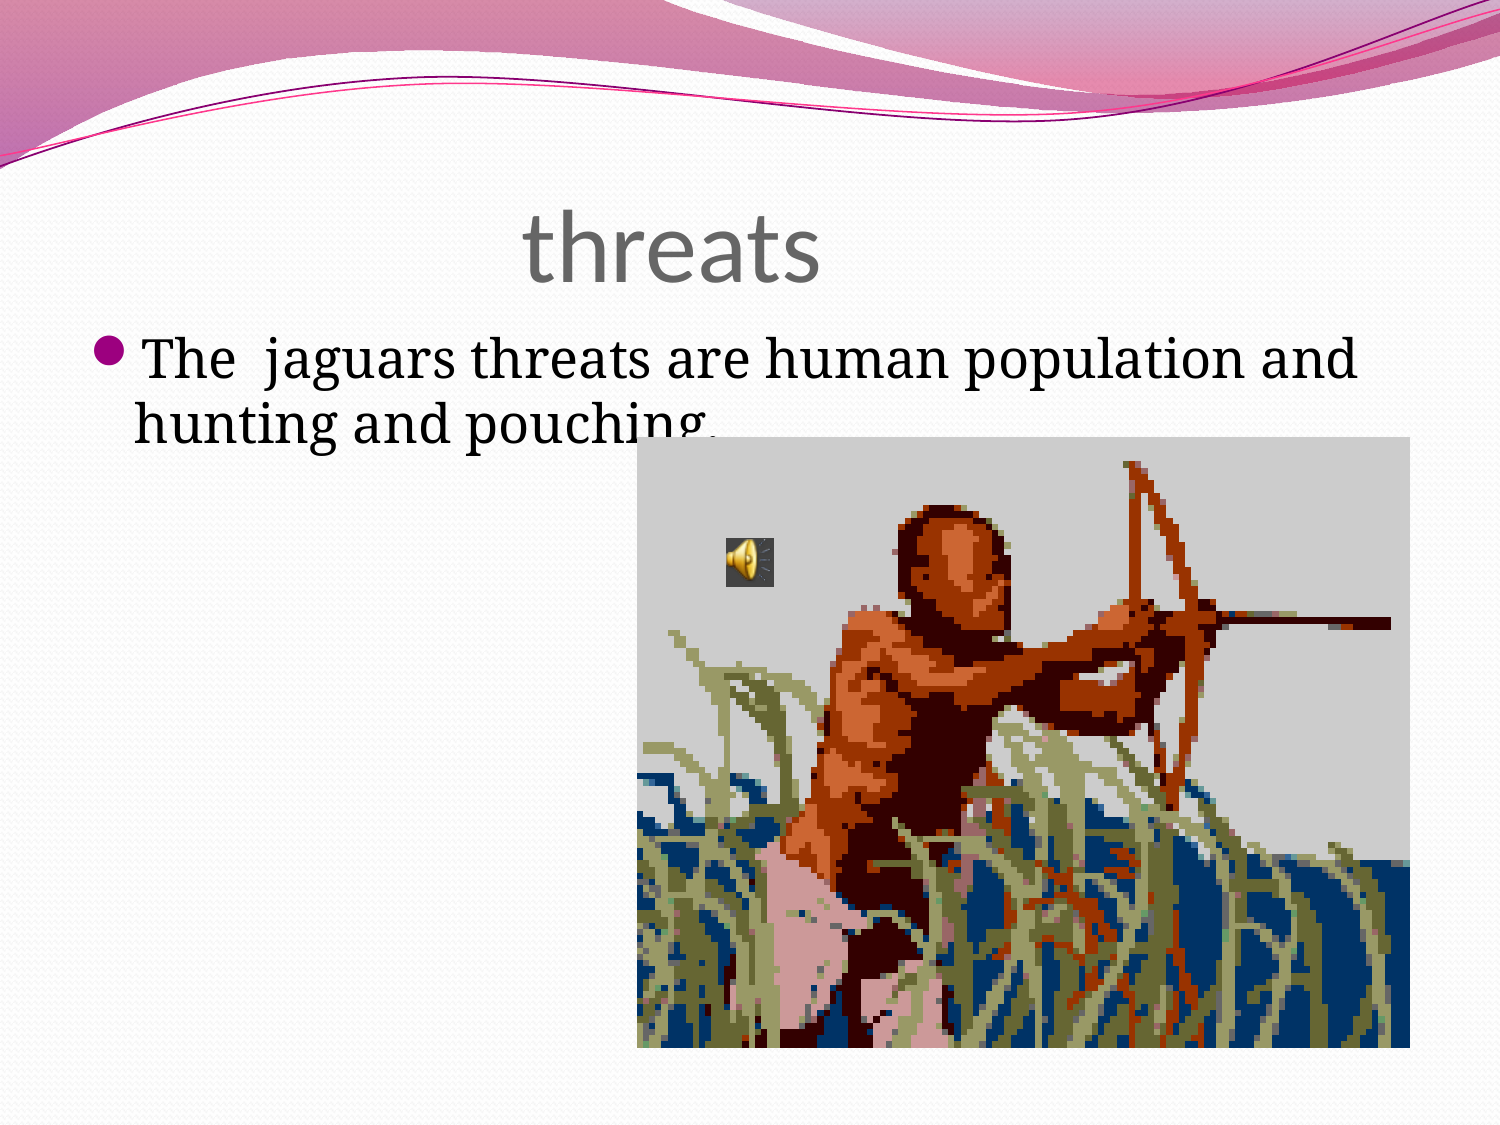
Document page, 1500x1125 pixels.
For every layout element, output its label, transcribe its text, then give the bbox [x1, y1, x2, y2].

list The jaguars threats are human population and hunting and pouching. [75, 317, 1425, 1038]
title threats [75, 115, 1425, 303]
picture [637, 437, 1410, 1048]
